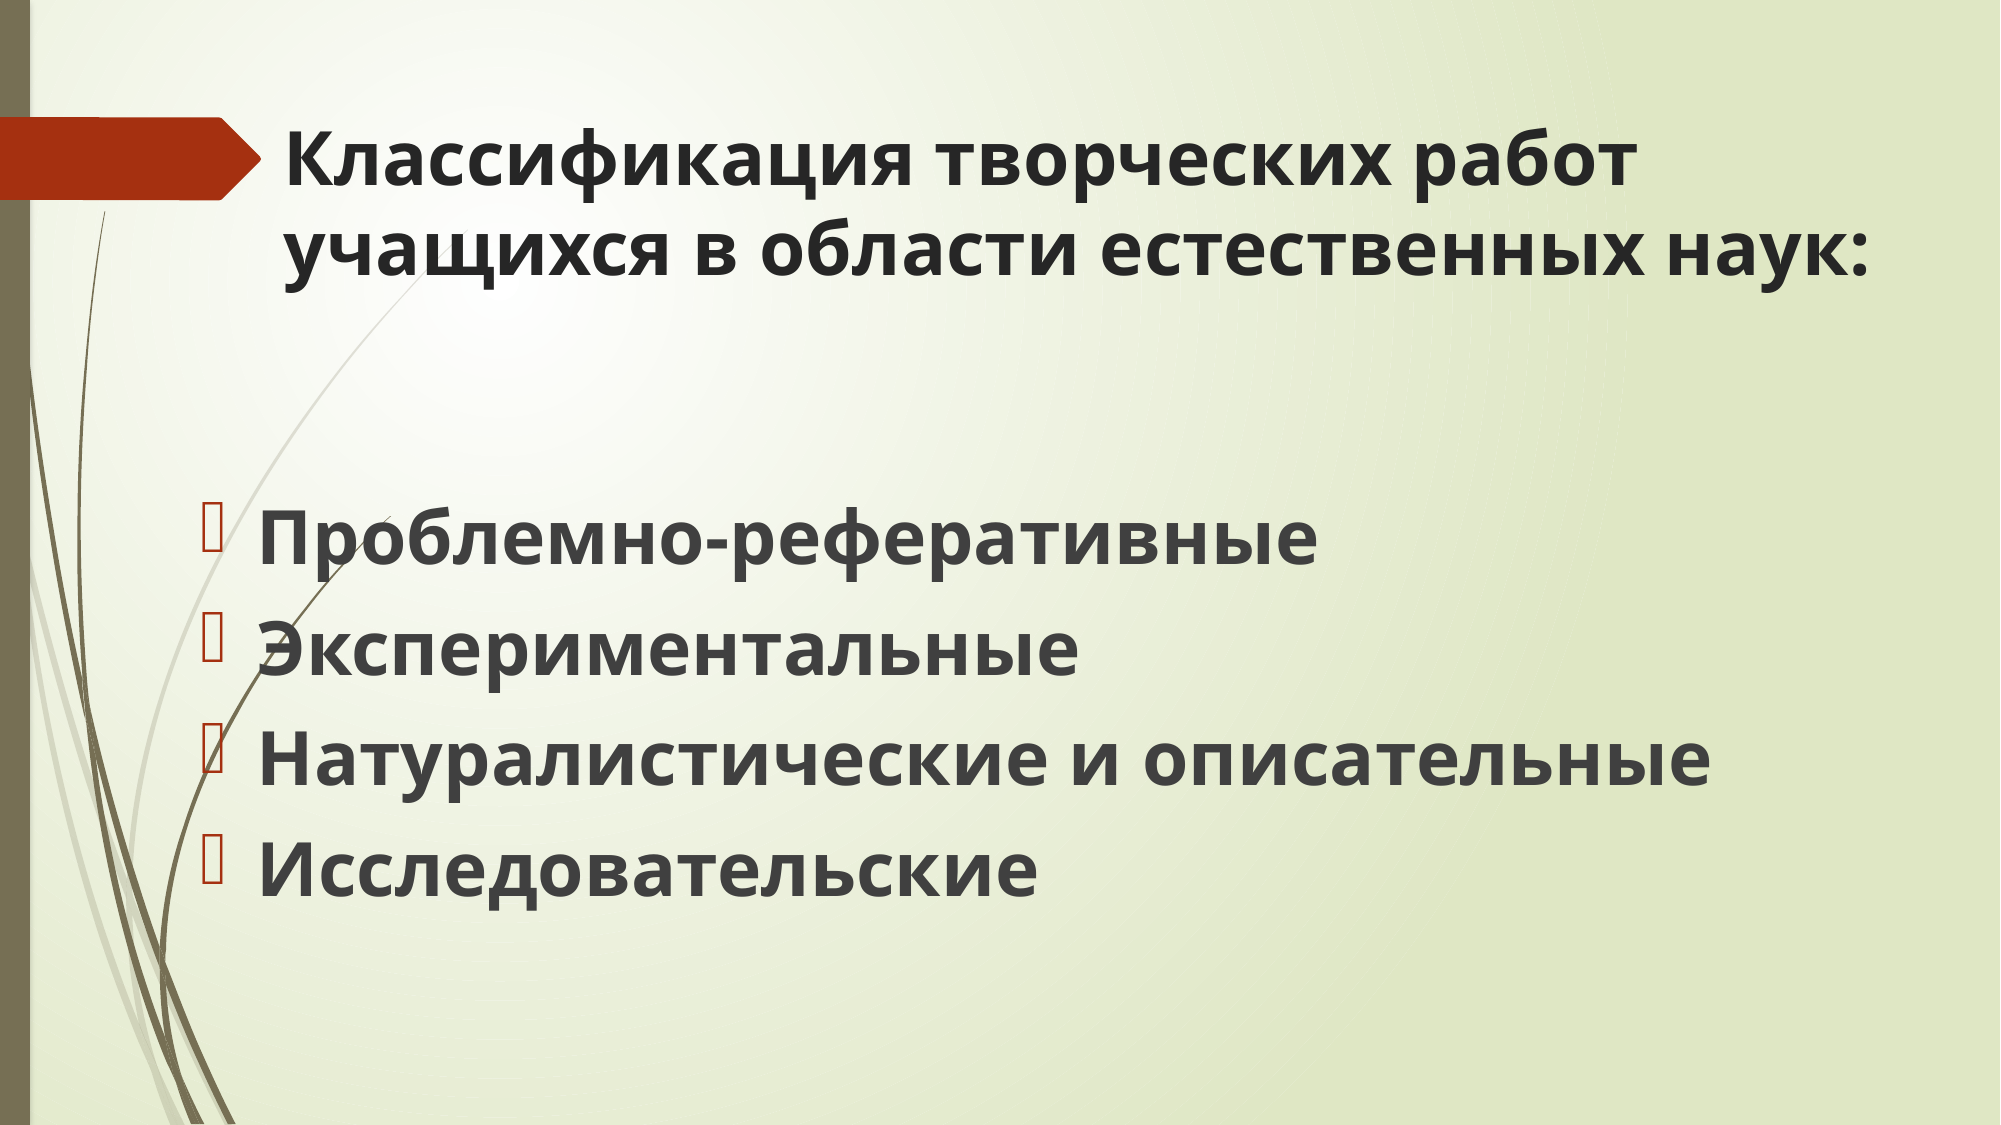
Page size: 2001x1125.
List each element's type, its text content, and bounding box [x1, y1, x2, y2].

list Проблемно-реферативные Экспериментальные Натуралистические и описательные Исследовательские [185, 350, 1888, 970]
title Классификация творческих работ учащихся в области естественных наук: [268, 102, 1888, 313]
